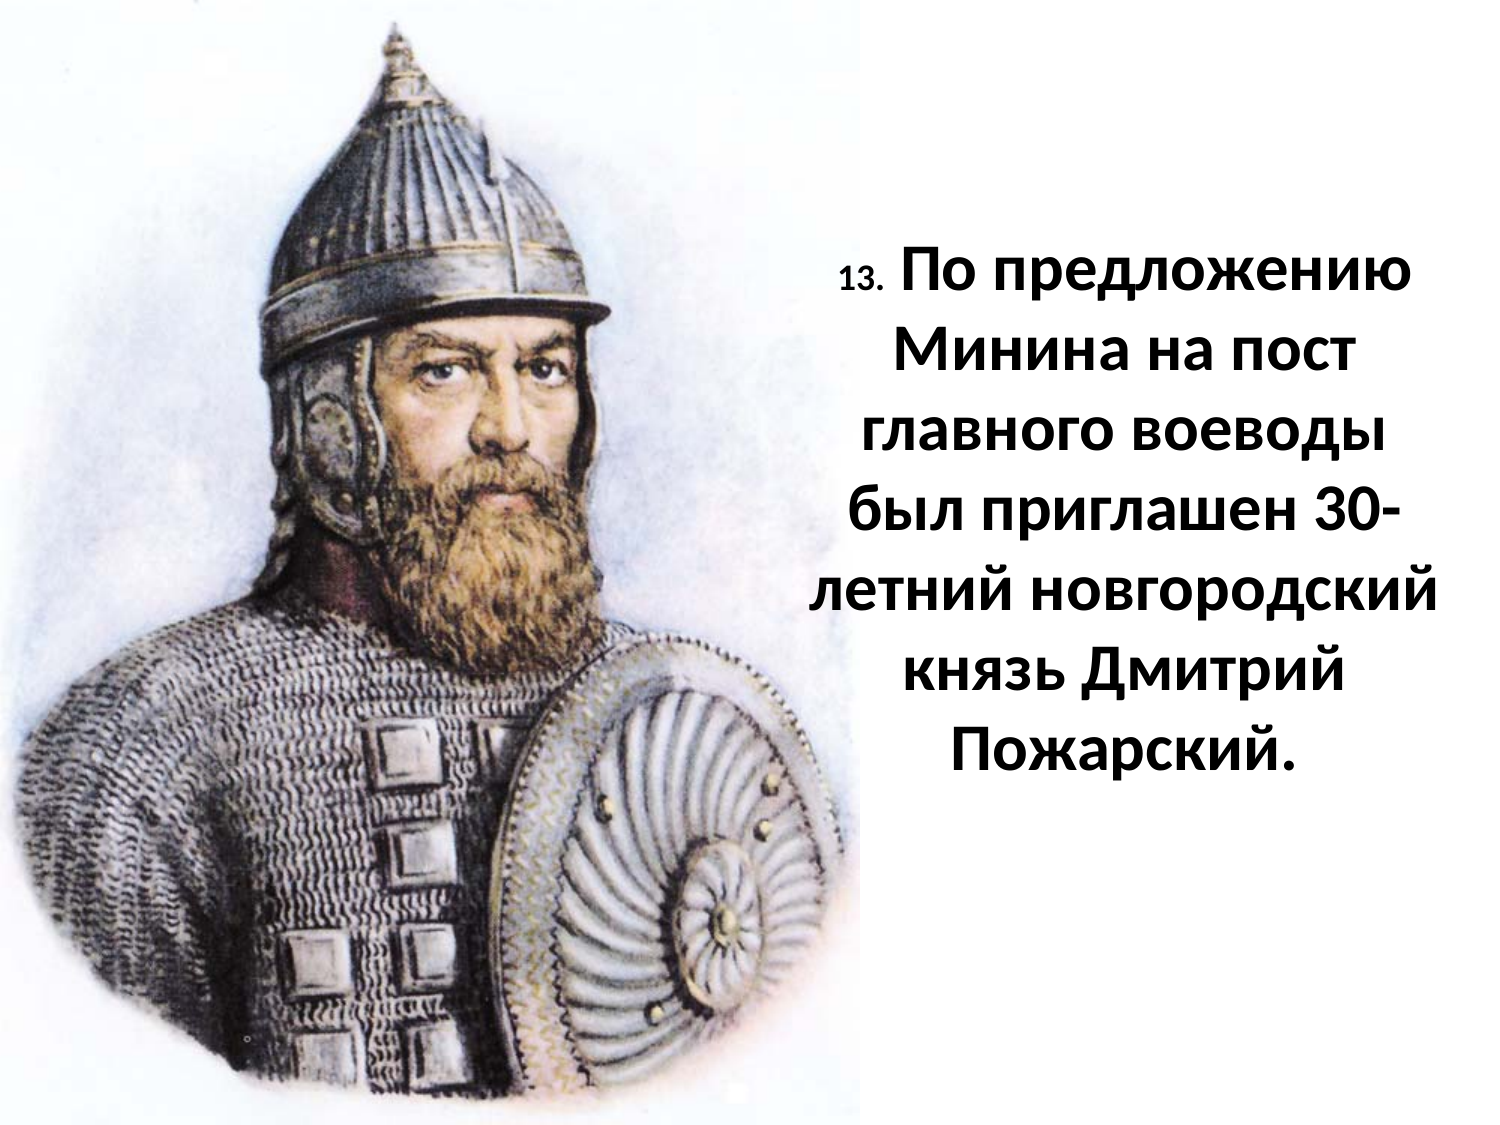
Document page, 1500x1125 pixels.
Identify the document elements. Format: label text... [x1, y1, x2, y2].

picture [0, 0, 860, 1125]
title 13. По предложению Минина на пост главного воеводы был приглашен 30-летний новгородский князь Дмитрий Пожарский. [863, 35, 1465, 973]
